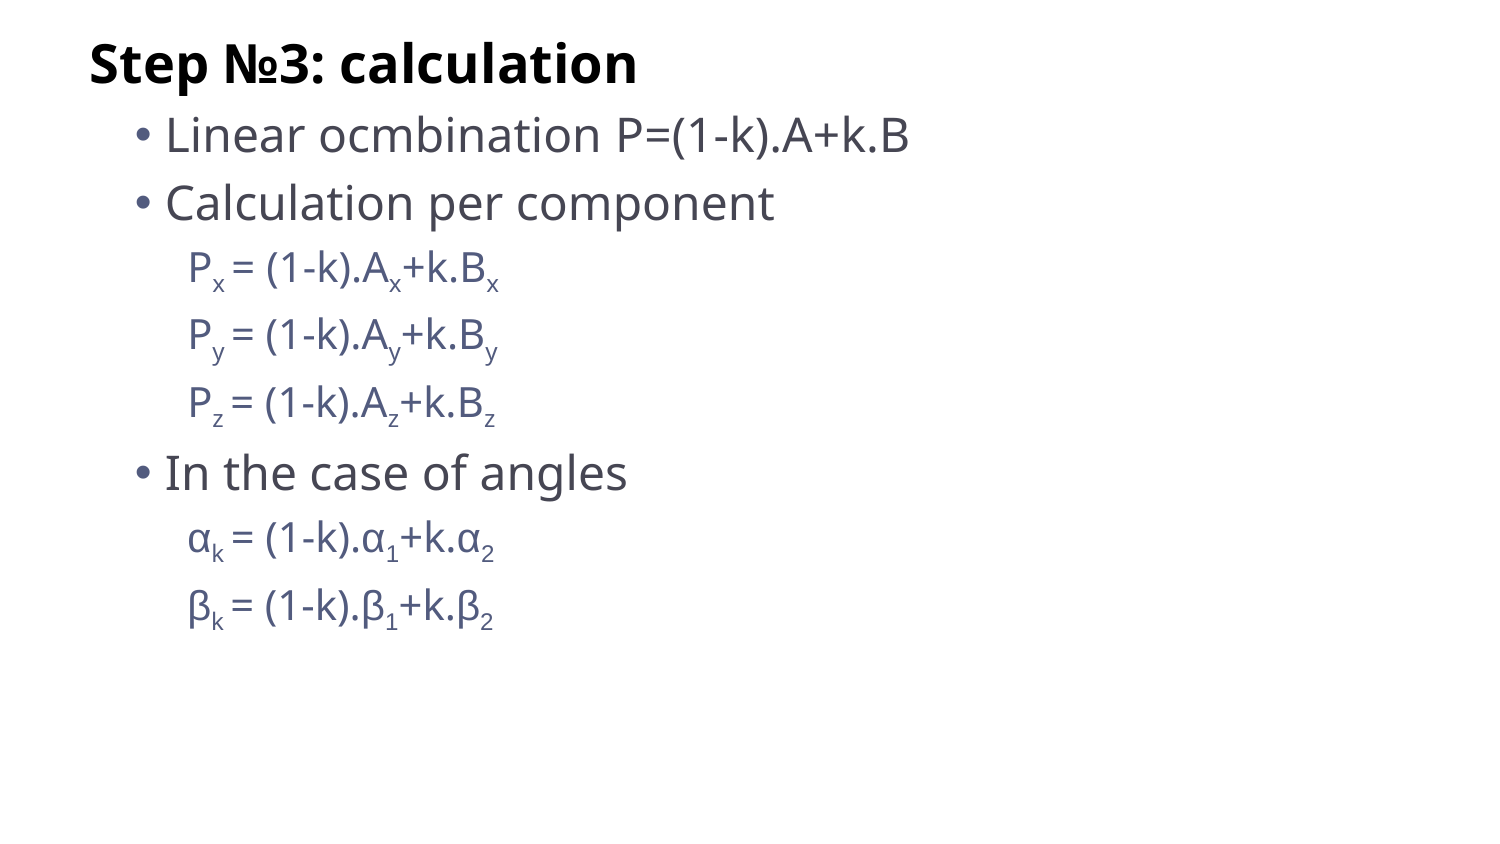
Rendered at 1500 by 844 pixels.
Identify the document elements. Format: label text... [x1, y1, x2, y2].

list Step №3: calculation Linear ocmbination P=(1-k).A+k.B Calculation per component Px = (1-k).Ax+k.Bx Py = (1-k).Ay+k.By Pz = (1-k).Az+k.Bz In the case of angles αk = (1-k).α1+k.α2 βk = (1-k).β1+k.β2 [75, 21, 1475, 835]
